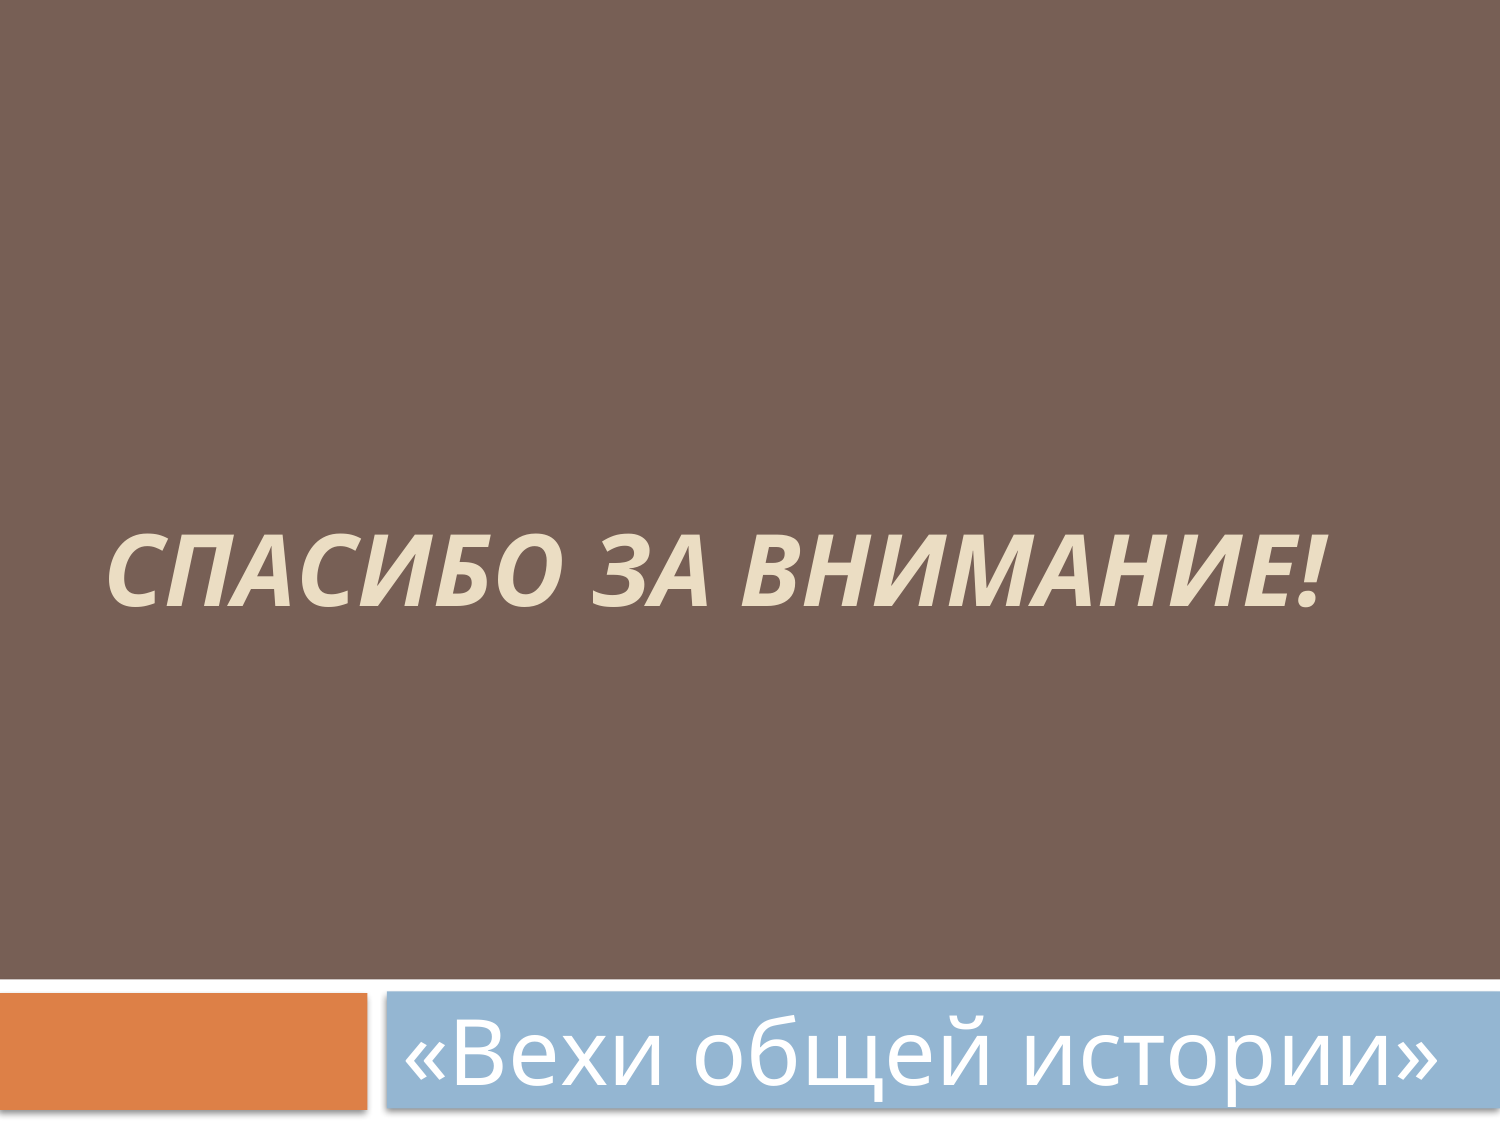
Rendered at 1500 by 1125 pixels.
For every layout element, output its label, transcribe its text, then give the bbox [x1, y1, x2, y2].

subtitle «Вехи общей истории» [387, 992, 1488, 1105]
title Спасибо за внимание! [88, 113, 1450, 634]
